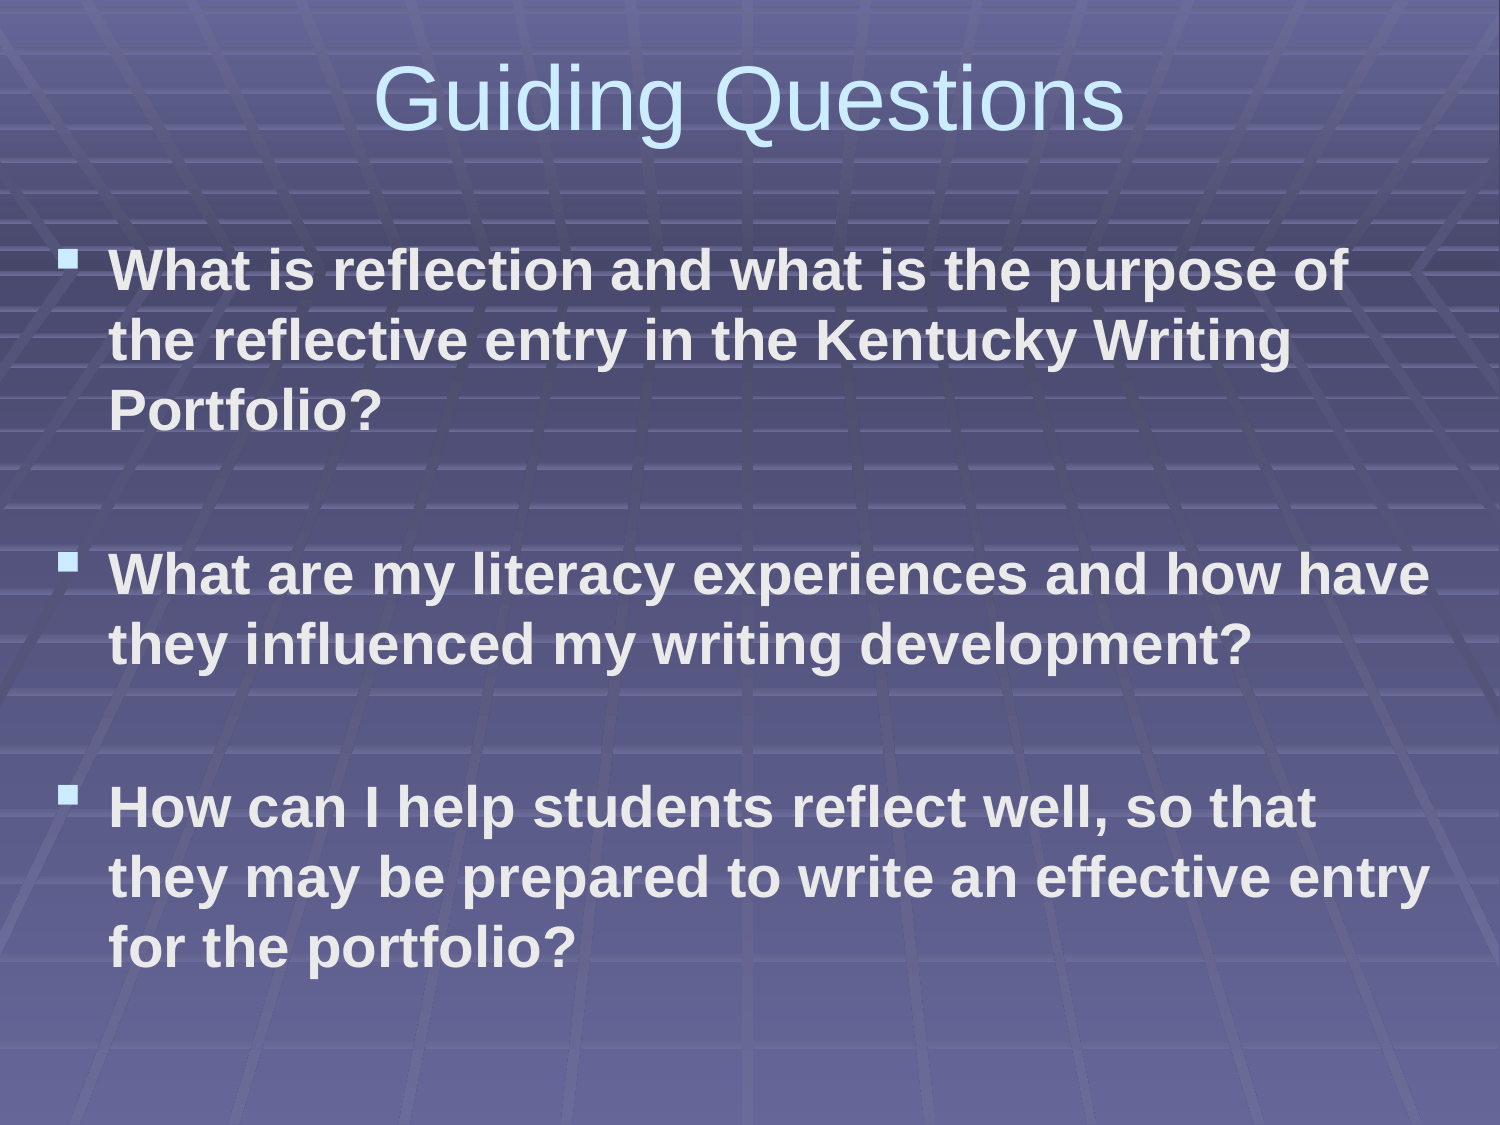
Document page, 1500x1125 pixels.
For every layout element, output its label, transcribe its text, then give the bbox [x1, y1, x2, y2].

list What is reflection and what is the purpose of the reflective entry in the Kentucky Writing Portfolio? What are my literacy experiences and how have they influenced my writing development? How can I help students reflect well, so that they may be prepared to write an effective entry for the portfolio? [37, 224, 1463, 1088]
title Guiding Questions [74, 0, 1425, 188]
